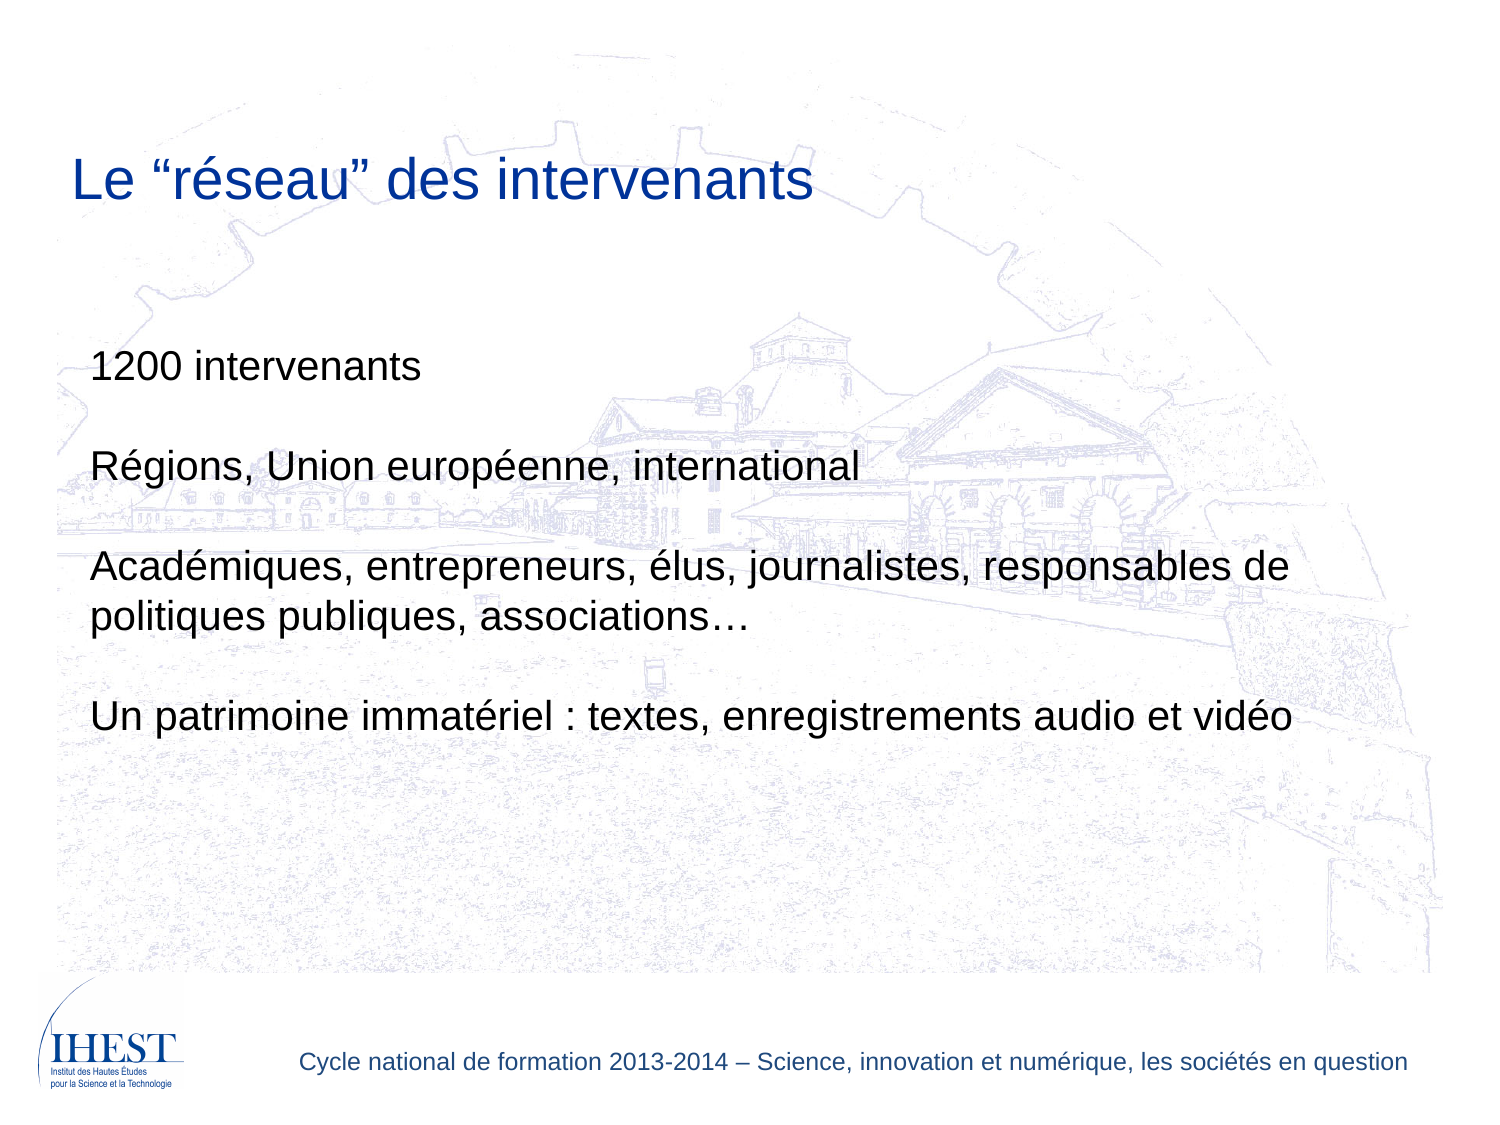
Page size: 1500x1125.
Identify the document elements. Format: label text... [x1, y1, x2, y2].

picture [57, 45, 1443, 133]
picture [38, 207, 1443, 1089]
list 1200 intervenants Régions, Union européenne, international Académiques, entrepreneurs, élus, journalistes, responsables de politiques publiques, associations… Un patrimoine immatériel : textes, enregistrements audio et vidéo [75, 331, 1425, 932]
text_box Le “réseau” des intervenants [56, 133, 1444, 207]
